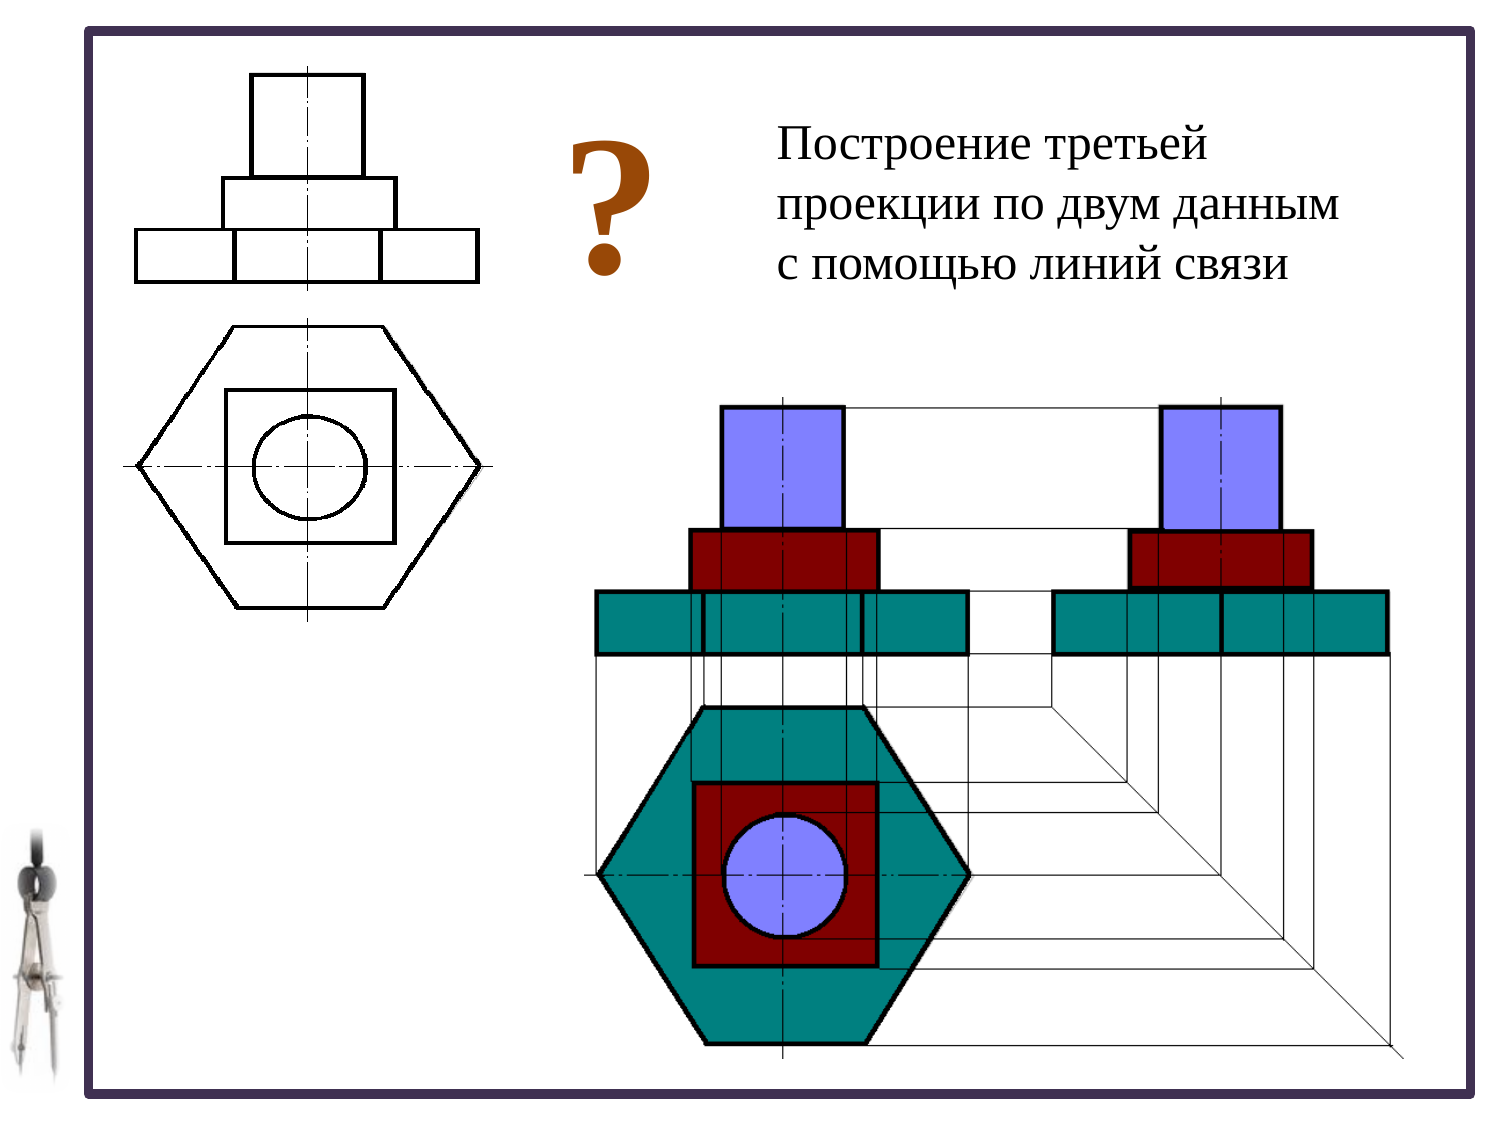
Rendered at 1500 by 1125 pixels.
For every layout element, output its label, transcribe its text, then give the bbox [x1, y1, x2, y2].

picture [0, 822, 72, 1095]
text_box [123, 66, 644, 622]
picture [584, 396, 1429, 1059]
text_box [86, 29, 1473, 1096]
text_box Построение третьей проекции по двум данным с помощью линий связи [761, 101, 1412, 297]
